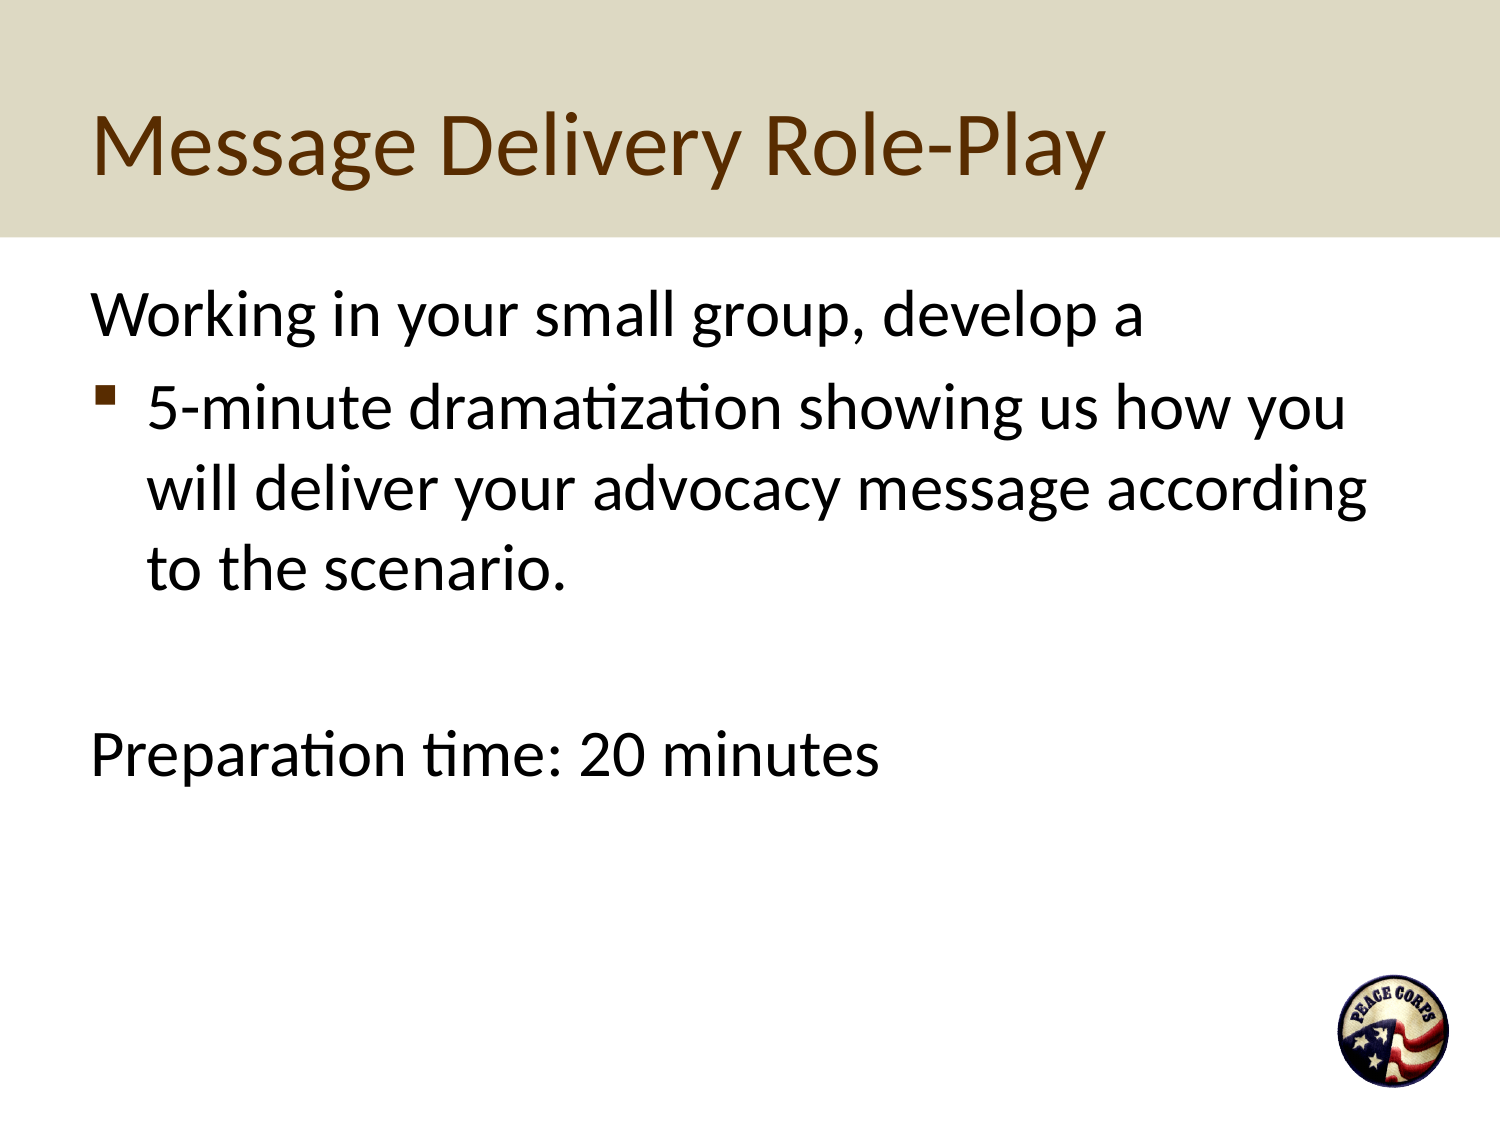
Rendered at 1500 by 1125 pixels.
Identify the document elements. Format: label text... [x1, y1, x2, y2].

title Message Delivery Role-Play [75, 45, 1425, 233]
list Working in your small group, develop a 5-minute dramatization showing us how you will deliver your advocacy message according to the scenario. Preparation time: 20 minutes [75, 262, 1425, 1005]
